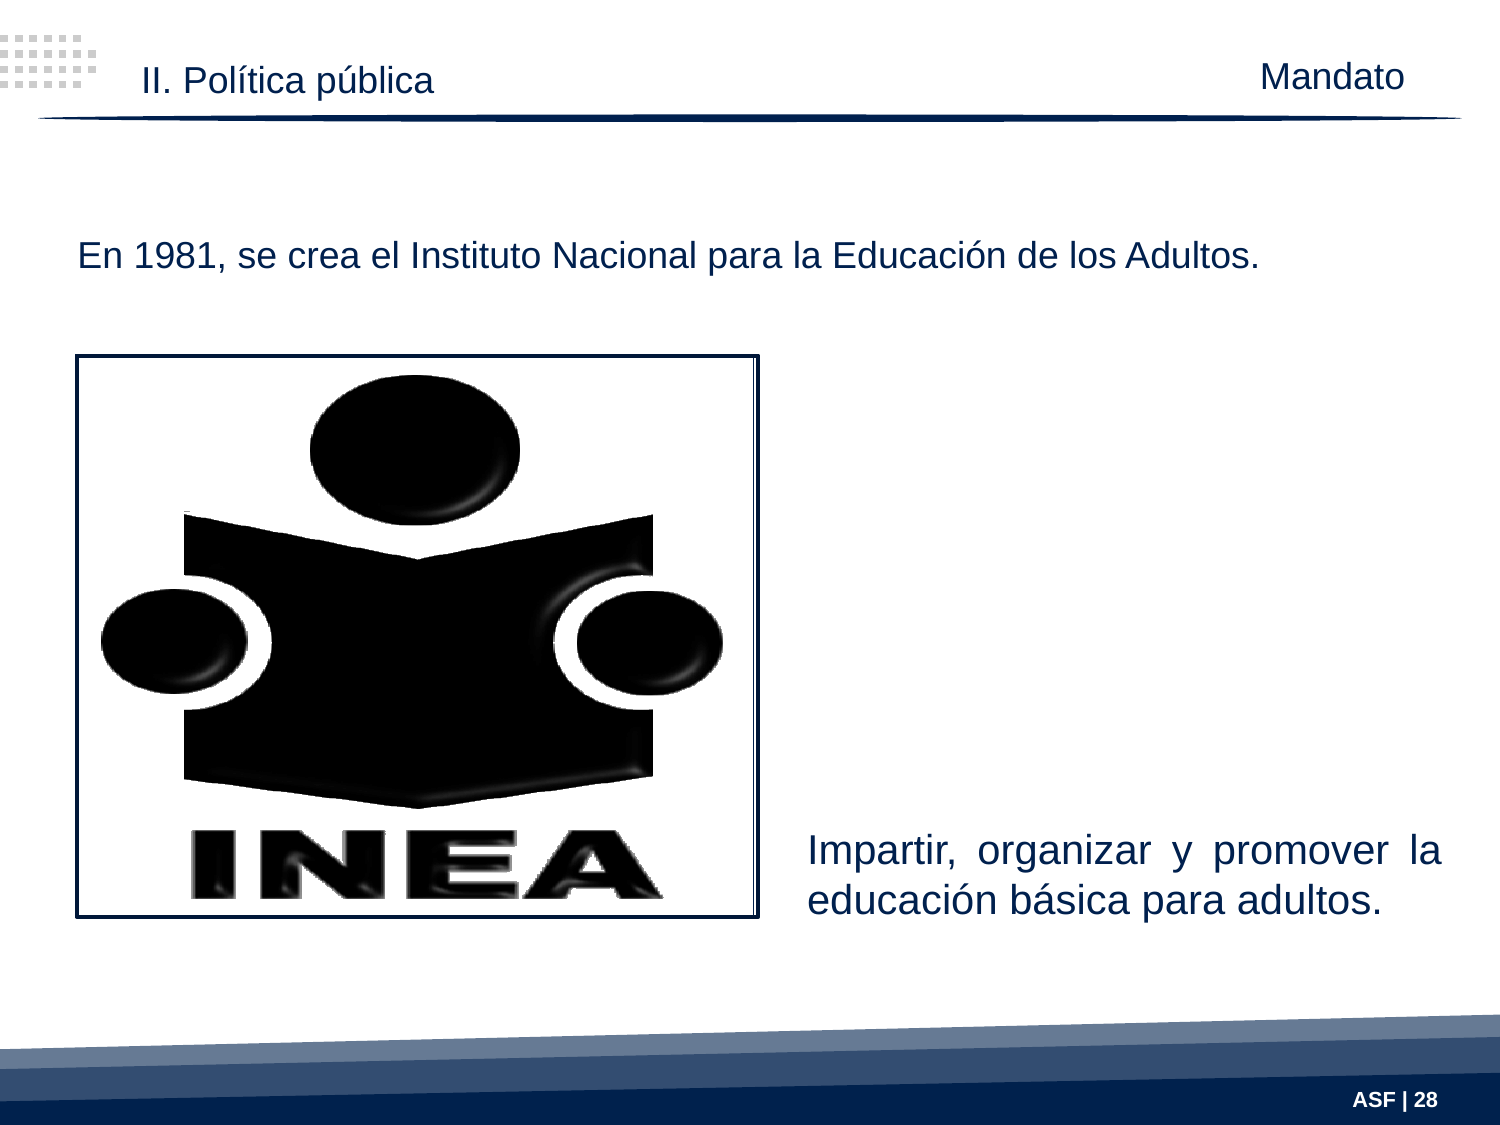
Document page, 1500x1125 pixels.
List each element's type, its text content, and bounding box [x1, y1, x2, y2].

text_box Mandato [1126, 26, 1500, 105]
text_box [750, 354, 760, 919]
picture [76, 355, 753, 918]
slide_number ASF | 28 [1337, 1078, 1489, 1125]
text_box [38, 114, 1462, 123]
text_box Impartir, organizar y promover la educación básica para adultos. [792, 815, 1458, 931]
text_box En 1981, se crea el Instituto Nacional para la Educación de los Adultos. [62, 223, 1450, 283]
text_box II. Política pública [126, 30, 450, 109]
